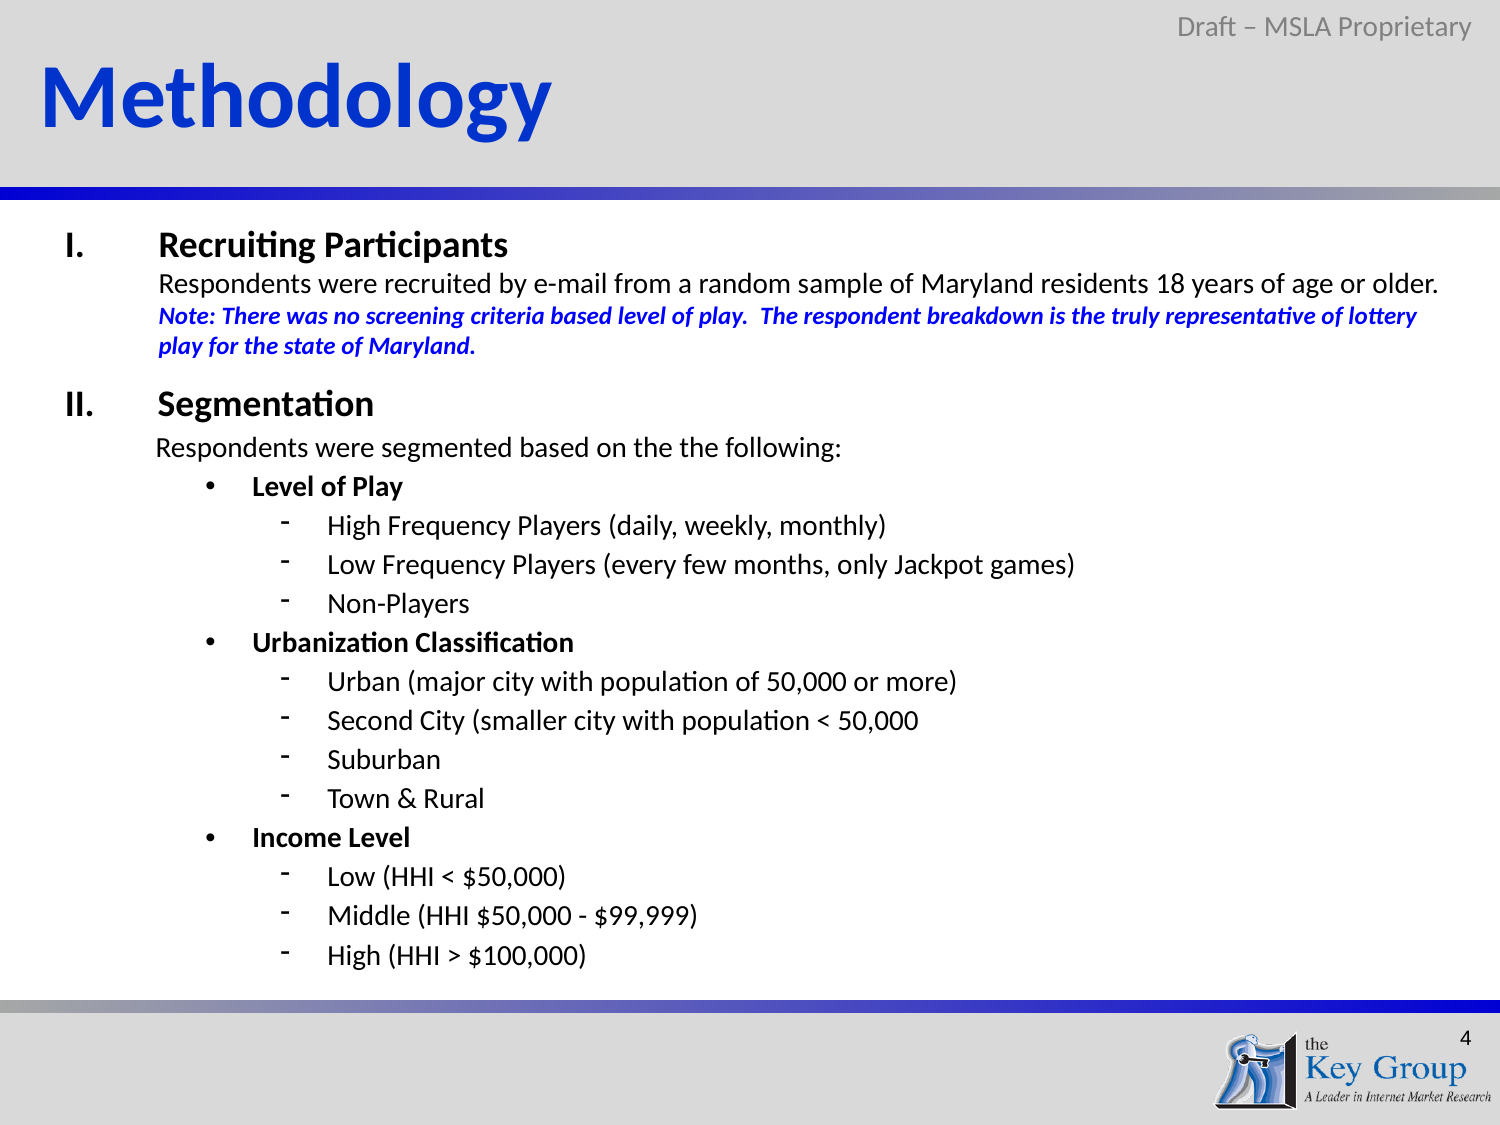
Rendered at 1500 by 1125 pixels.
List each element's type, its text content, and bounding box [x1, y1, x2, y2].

list Methodology [24, 27, 1025, 141]
picture [1212, 1100, 1500, 1111]
table_cell 47% [920, 188, 925, 200]
text_box Draft – MSLA Proprietary [1162, 0, 1500, 50]
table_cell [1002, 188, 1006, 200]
text_box Recruiting Participants Respondents were recruited by e-mail from a random sample of Maryland residents 18 years of age or older. Note: There was no screening criteria based level of play. The respondent breakdown is the truly representative of lottery play for the state of Maryland. [49, 212, 1475, 375]
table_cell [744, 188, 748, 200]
text_box Segmentation Respondents were segmented based on the the following: Level of Play High Frequency Players (daily, weekly, monthly) Low Frequency Players (every few months, only Jackpot games) Non-Players Urbanization Classification Urban (major city with population of 50,000 or more) Second City (smaller city with population < 50,000 Suburban Town & Rural Income Level Low (HHI < $50,000) Middle (HHI $50,000 - $99,999) High (HHI > $100,000) [49, 375, 1500, 1100]
